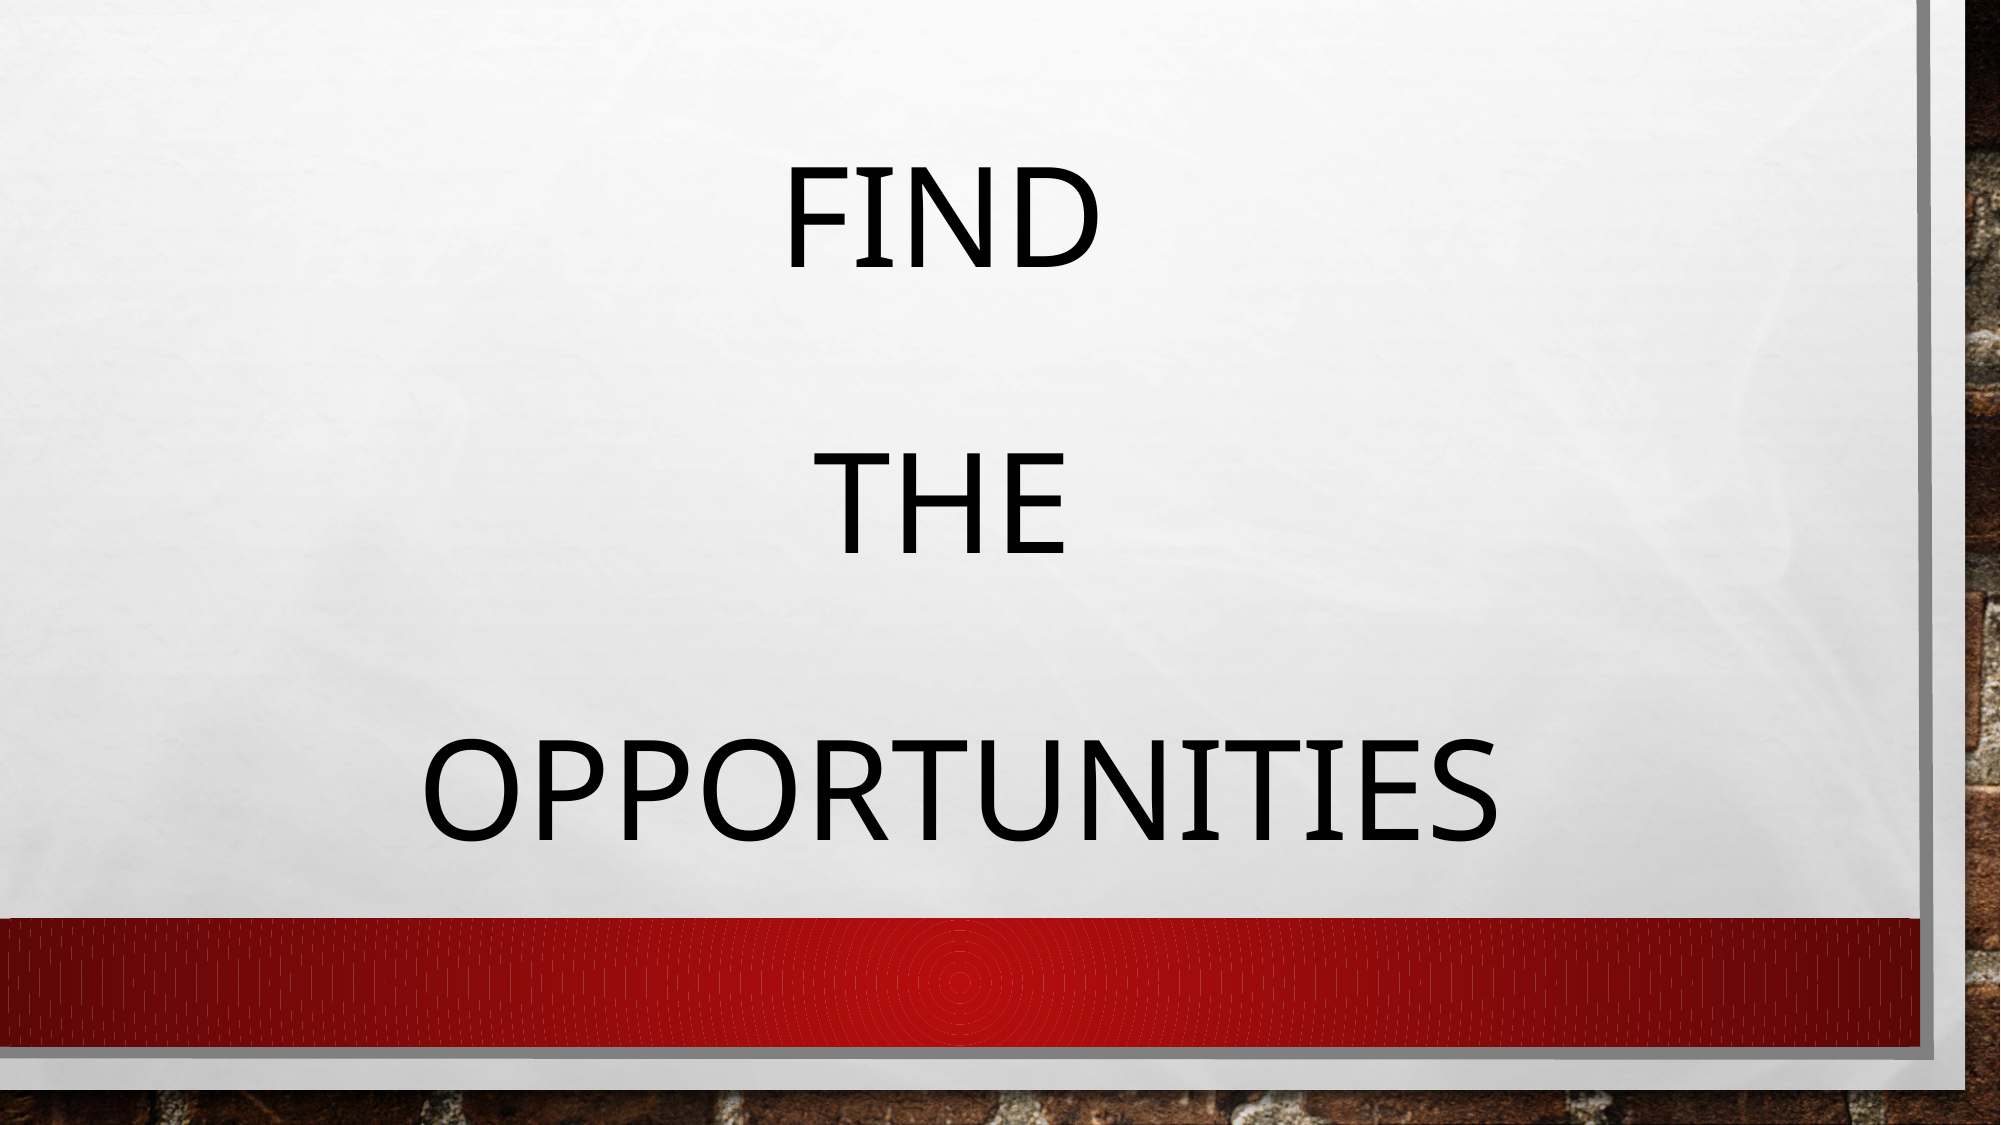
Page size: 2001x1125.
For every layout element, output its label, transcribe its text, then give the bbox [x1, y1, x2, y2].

picture [0, 0, 2000, 1125]
list Find THE Opportunities [108, 84, 1814, 878]
